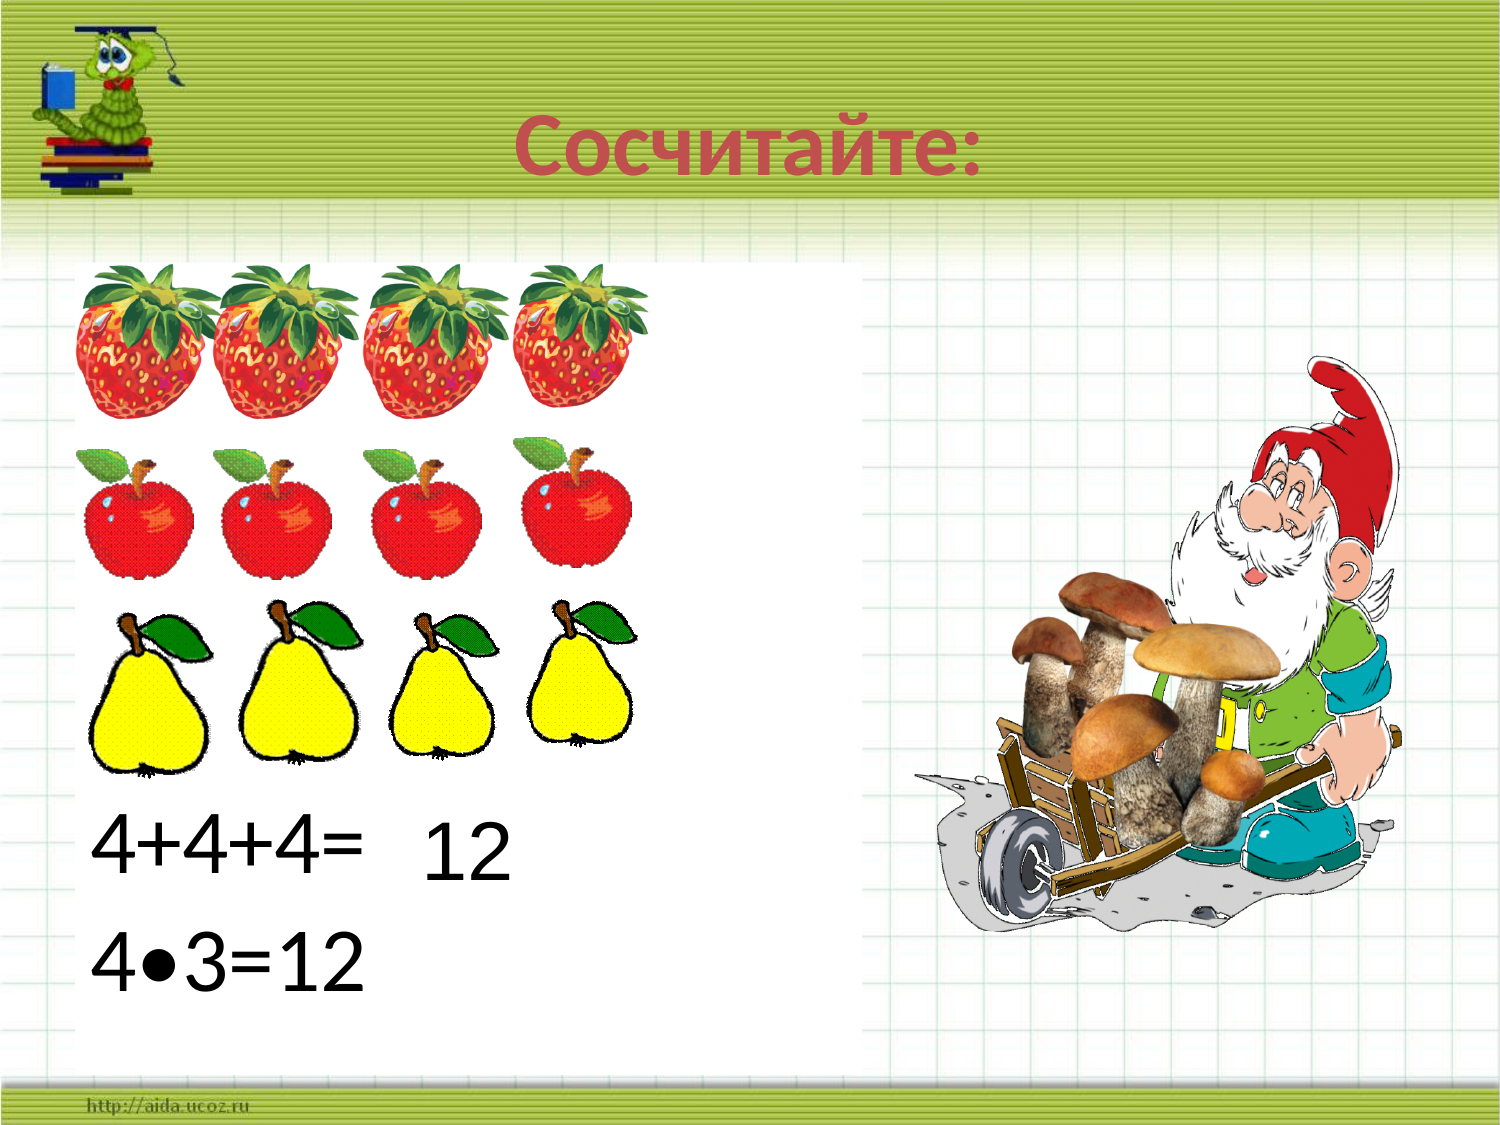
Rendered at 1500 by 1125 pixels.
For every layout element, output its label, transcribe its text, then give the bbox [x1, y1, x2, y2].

list 4+4+4= 4•3=12 [74, 262, 863, 1076]
picture [0, 0, 1500, 1125]
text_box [924, 337, 1438, 951]
title Сосчитайте: [74, 44, 1426, 233]
text_box 12 [386, 796, 550, 897]
